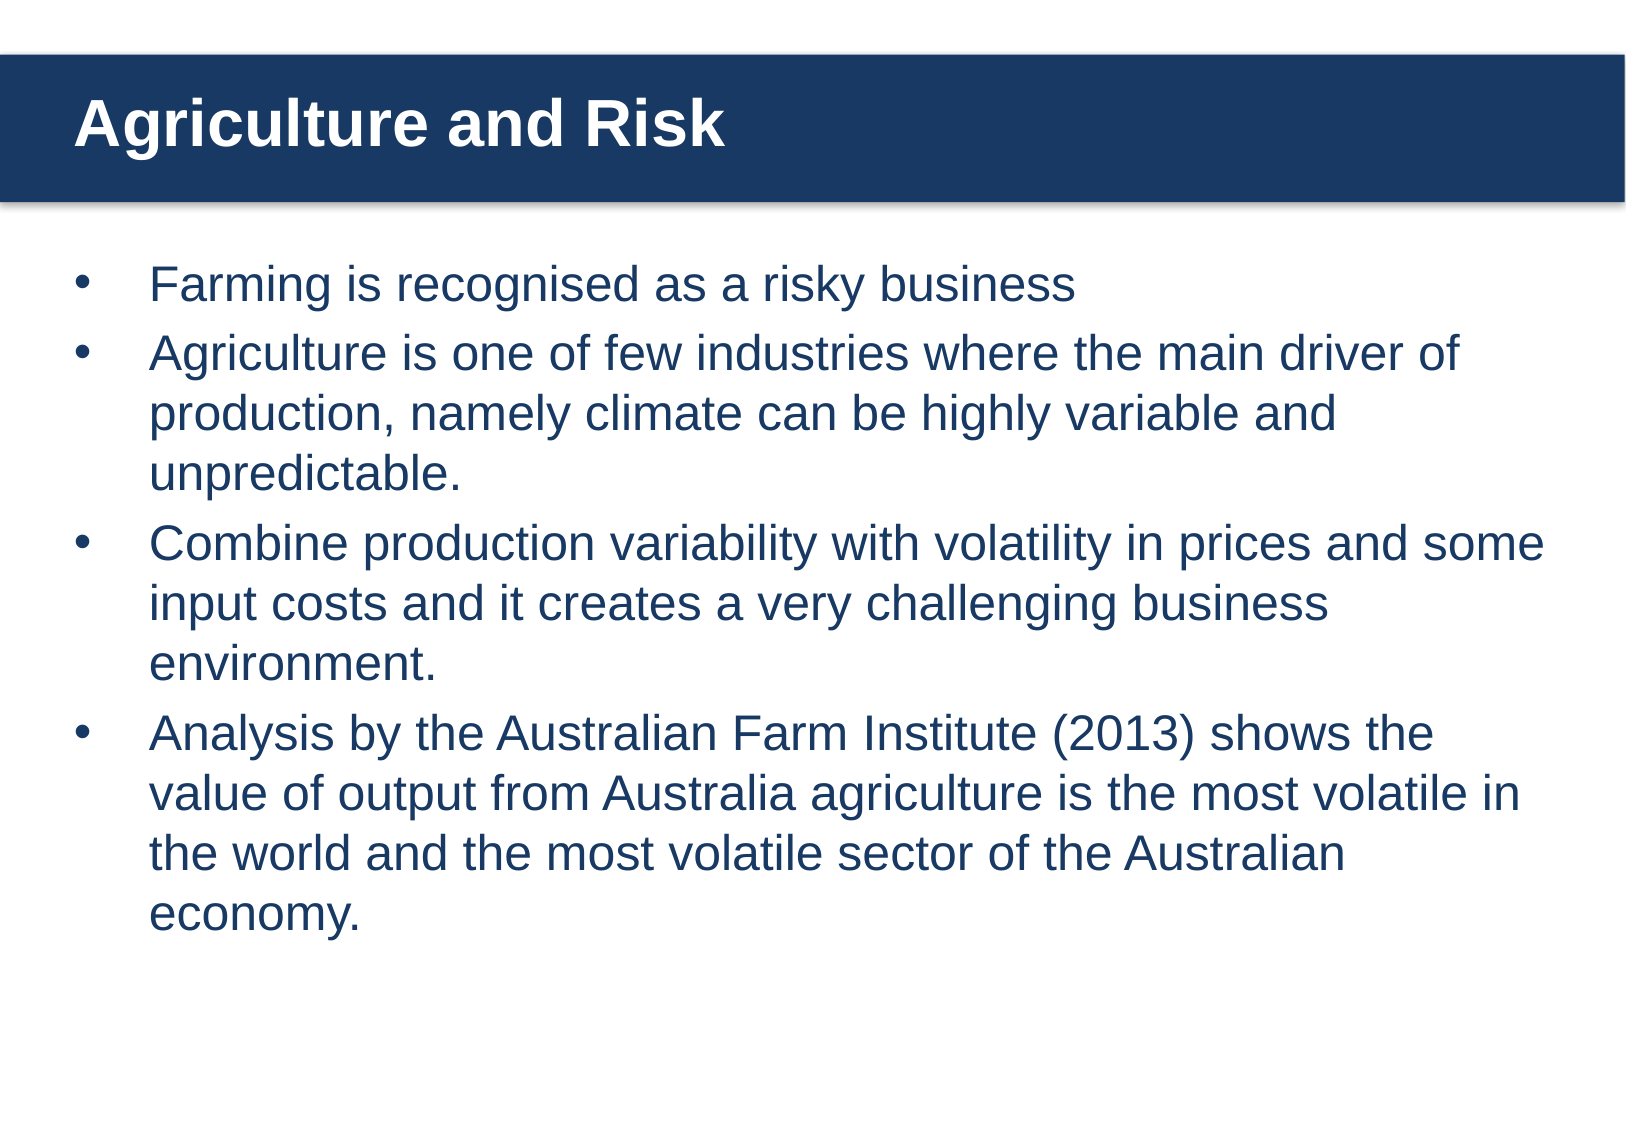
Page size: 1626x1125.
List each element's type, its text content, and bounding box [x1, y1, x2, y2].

list Farming is recognised as a risky business Agriculture is one of few industries where the main driver of production, namely climate can be highly variable and unpredictable. Combine production variability with volatility in prices and some input costs and it creates a very challenging business environment. Analysis by the Australian Farm Institute (2013) shows the value of output from Australia agriculture is the most volatile in the world and the most volatile sector of the Australian economy. [59, 243, 1567, 971]
title Agriculture and Risk [59, 72, 1567, 198]
